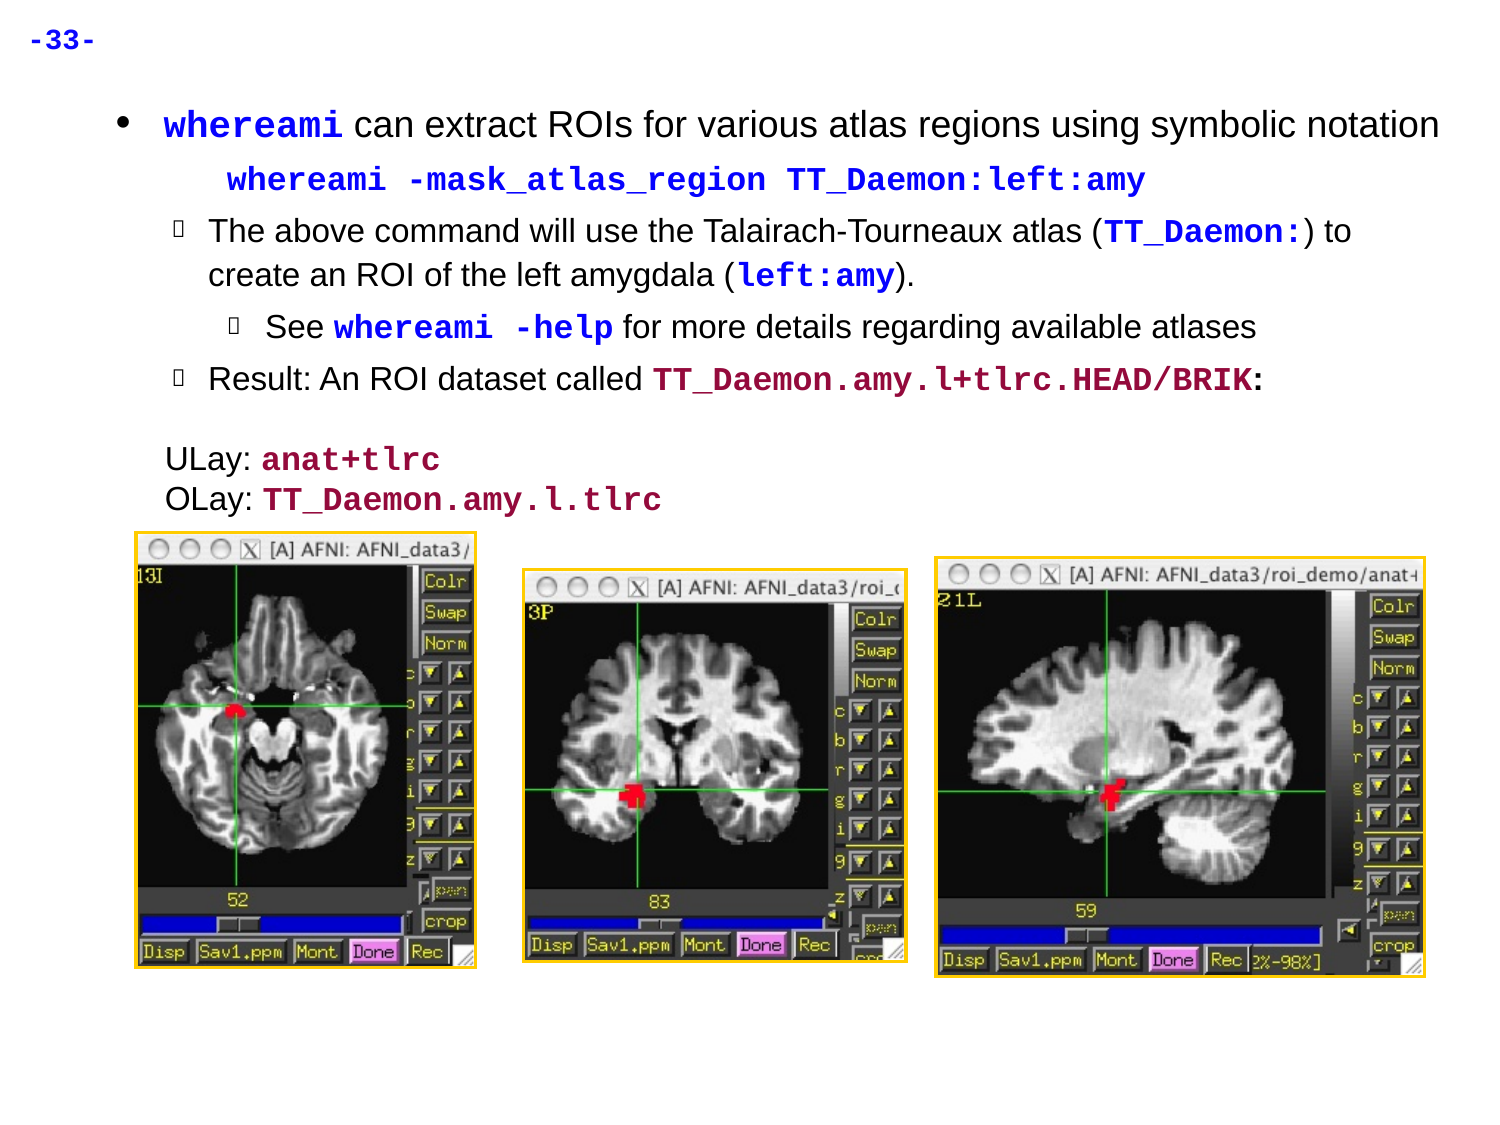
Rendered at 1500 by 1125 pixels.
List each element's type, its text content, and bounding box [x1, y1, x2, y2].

text_box whereami can extract ROIs for various atlas regions using symbolic notation whereami -mask_atlas_region TT_Daemon:left:amy The above command will use the Talairach-Tourneaux atlas (TT_Daemon:) to create an ROI of the left amygdala (left:amy). See whereami -help for more details regarding available atlases Result: An ROI dataset called TT_Daemon.amy.l+tlrc.HEAD/BRIK: [99, 87, 1463, 363]
picture [937, 558, 1424, 976]
picture [524, 571, 905, 960]
picture [137, 533, 475, 967]
text_box ULay: anat+tlrc OLay: TT_Daemon.amy.l.tlrc [149, 429, 688, 525]
